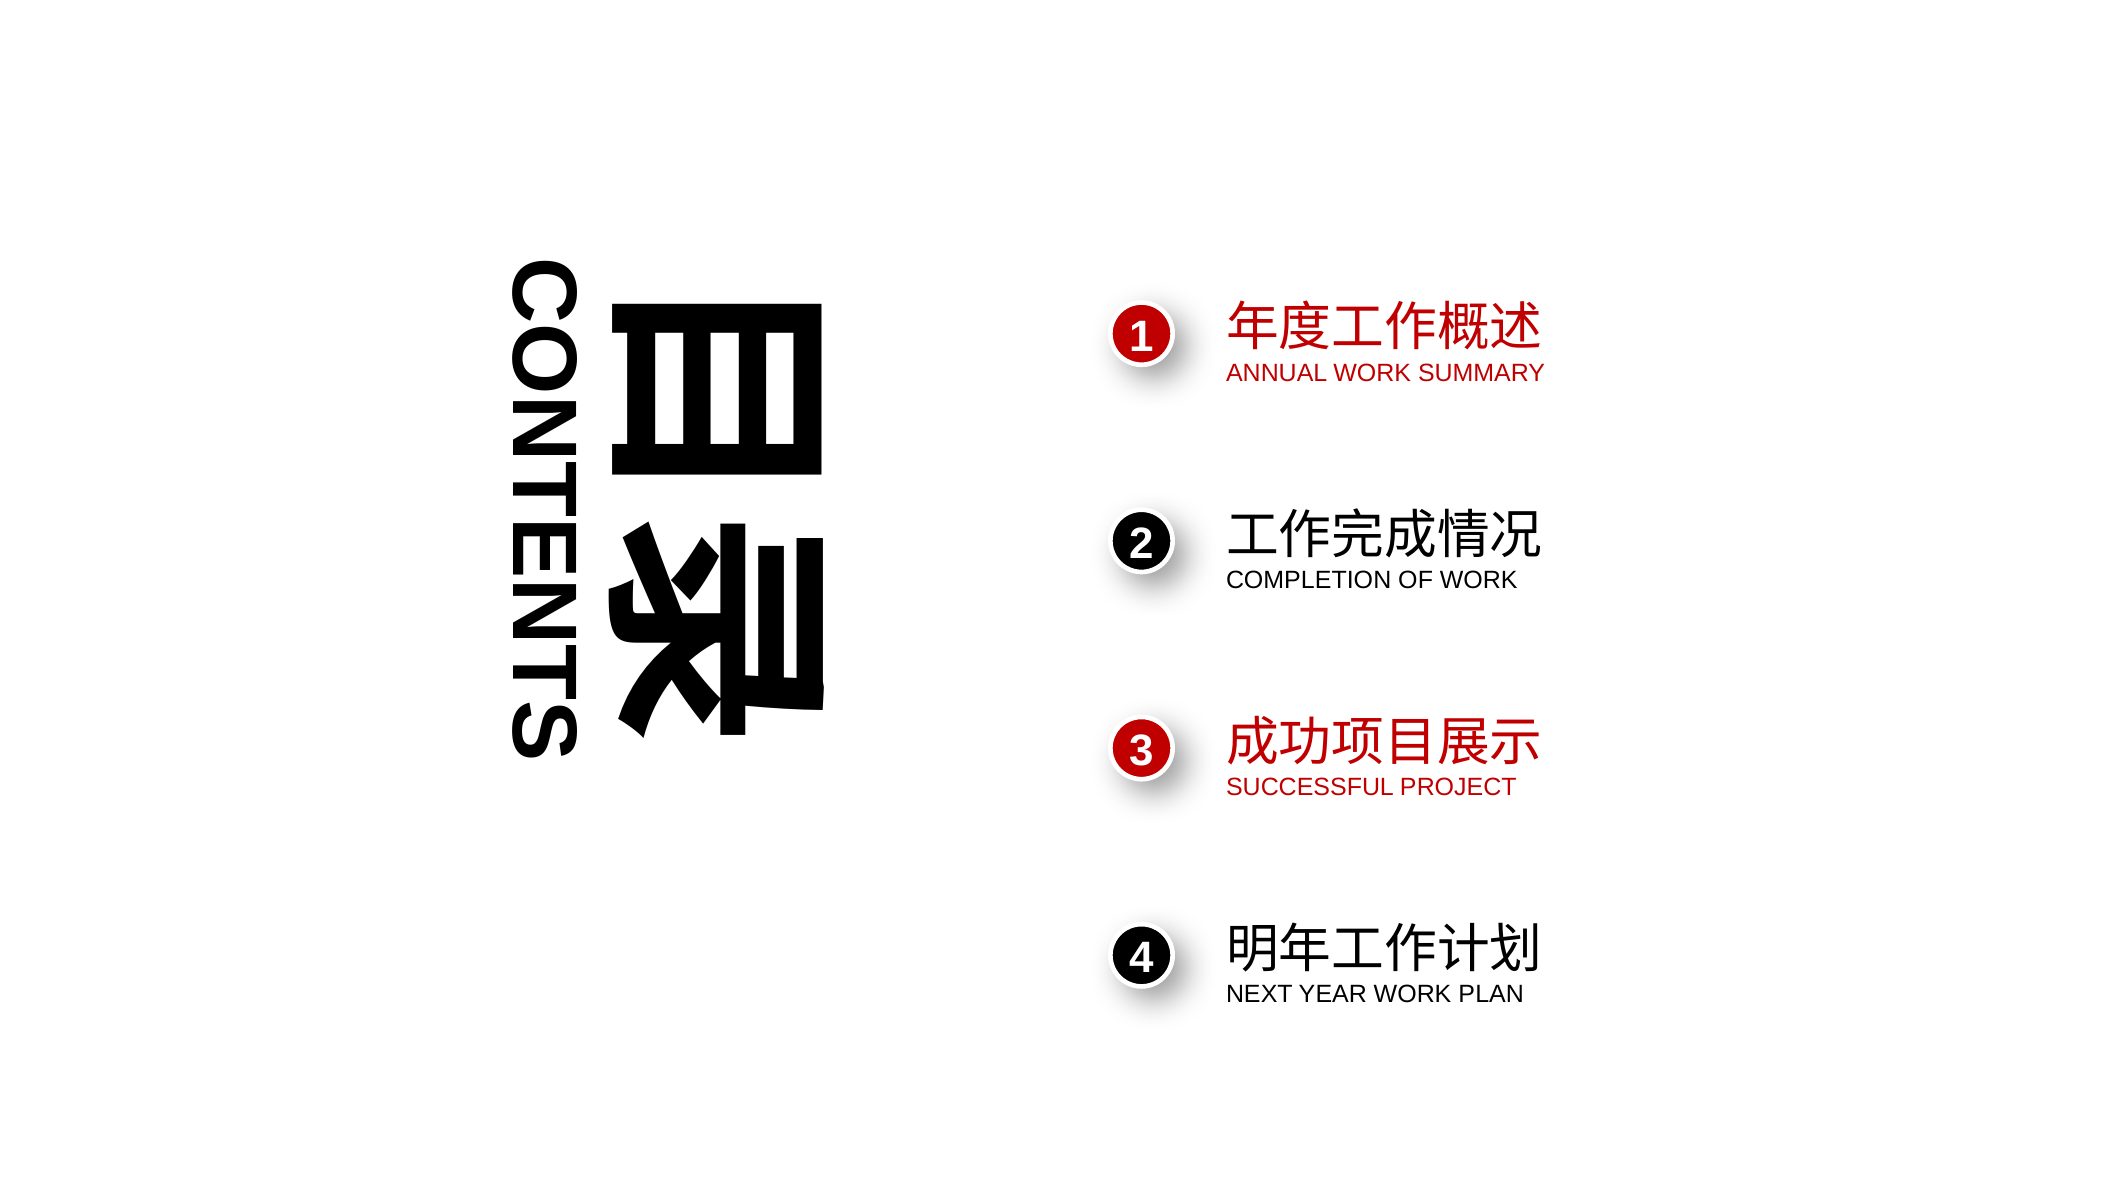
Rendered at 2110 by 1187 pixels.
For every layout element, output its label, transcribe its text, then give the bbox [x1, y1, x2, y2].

text_box CONTENTS [495, 239, 606, 781]
text_box 1 [1109, 301, 1174, 366]
text_box 2 [1109, 508, 1174, 574]
text_box 目录 [582, 198, 873, 821]
text_box 3 [1109, 715, 1174, 781]
text_box 4 [1109, 923, 1174, 988]
